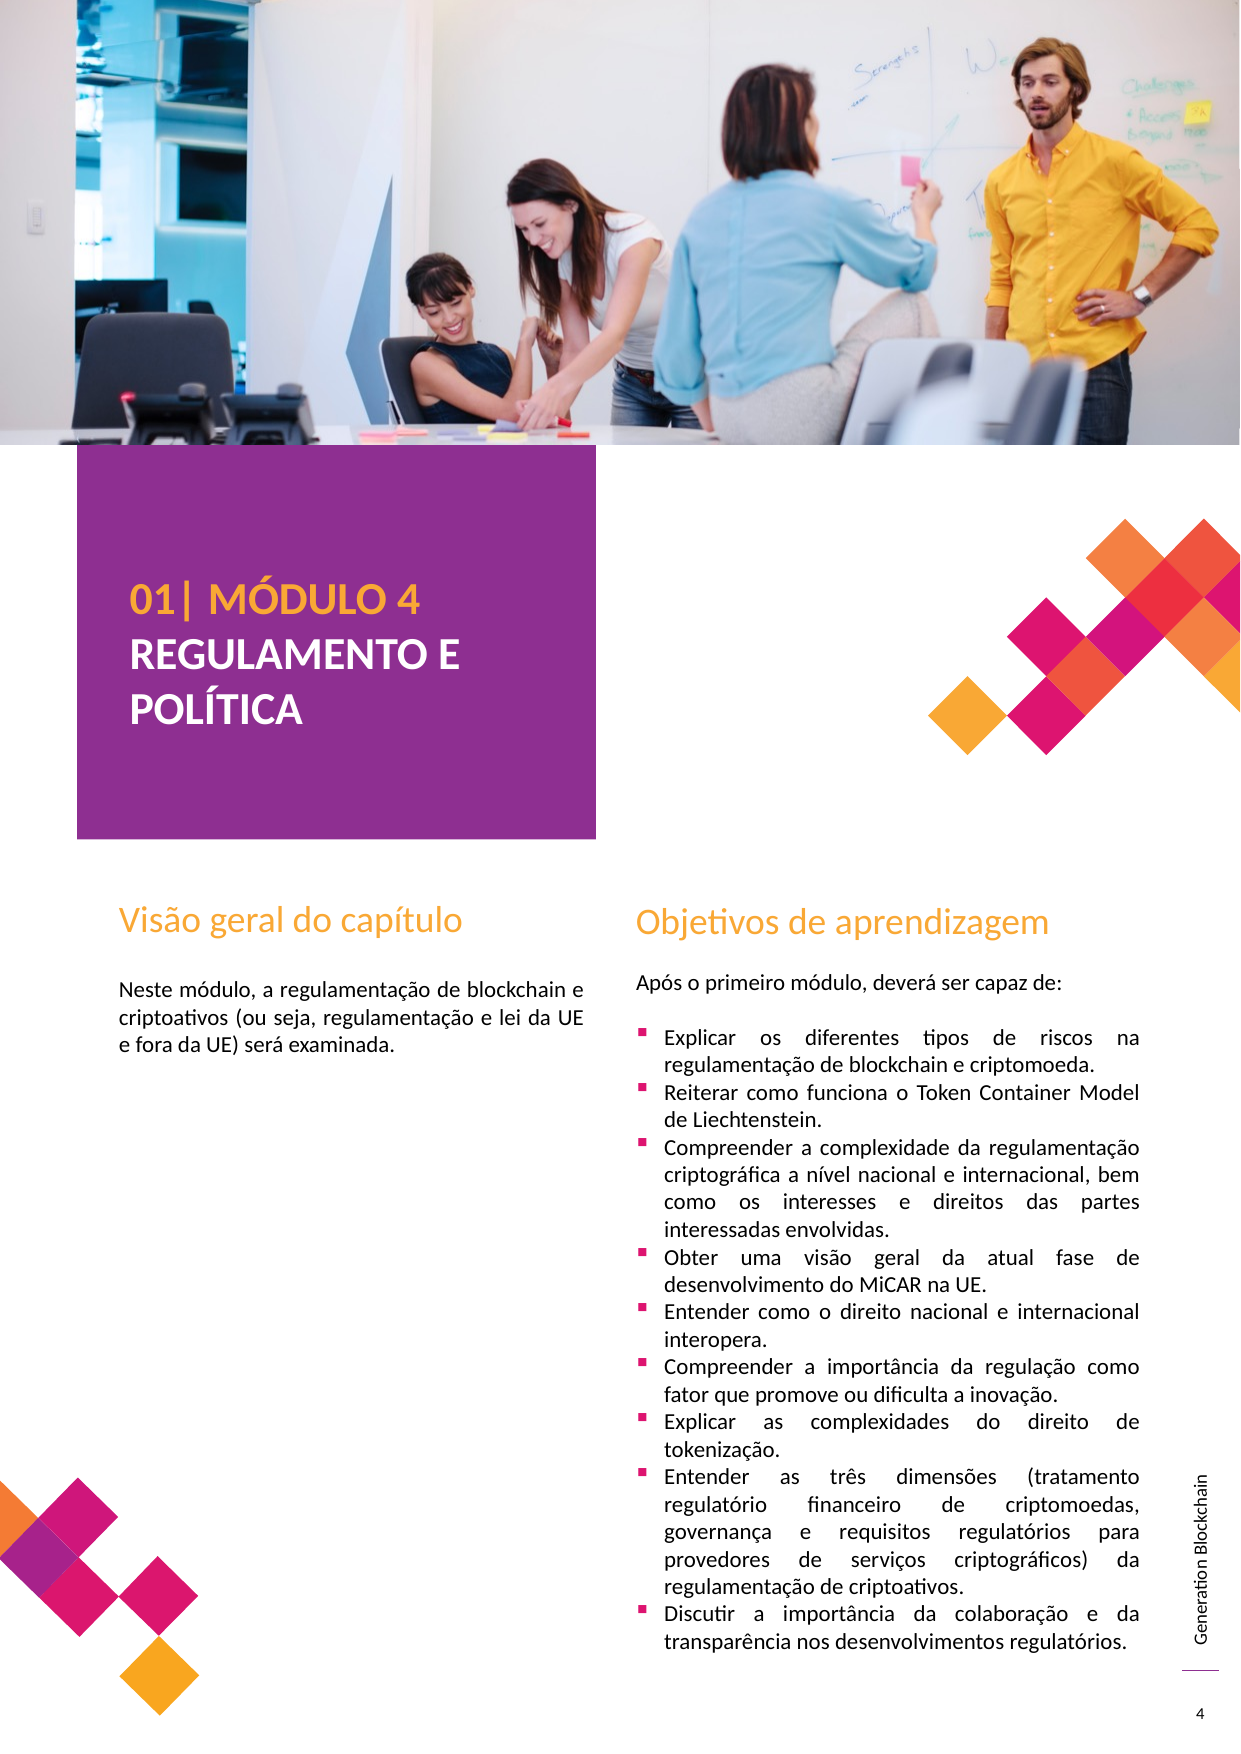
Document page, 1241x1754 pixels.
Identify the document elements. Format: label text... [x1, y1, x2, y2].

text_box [939, 518, 1241, 756]
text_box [0, 1489, 199, 1704]
slide_number 94 [1169, 1674, 1231, 1751]
picture [0, 0, 1241, 445]
text_box Visão geral do capítulo [104, 888, 600, 959]
text_box Objetivos de aprendizagem [621, 889, 1117, 960]
list Neste módulo, a regulamentação de blockchain e criptoativos (ou seja, regulamentação e lei da UE e fora da UE) será examinada. [104, 967, 600, 1214]
list 01| MÓDULO 4 REGULAMENTO E POLÍTICA [114, 561, 590, 849]
list Após o primeiro módulo, deverá ser capaz de: Explicar os diferentes tipos de riscos na regulamentação de blockchain e criptomoeda. Reiterar como funciona o Token Container Model de Liechtenstein. Compreender a complexidade da regulamentação criptográfica a nível nacional e internacional, bem como os interesses e direitos das partes interessadas envolvidas. Obter uma visão geral da atual fase de desenvolvimento do MiCAR na UE. Entender como o direito nacional e internacional interopera. Compreender a importância da regulação como fator que promove ou dificulta a inovação. Explicar as complexidades do direito de tokenização. Entender as três dimensões (tratamento regulatório financeiro de criptomoedas, governança e requisitos regulatórios para provedores de serviços criptográficos) da regulamentação de criptoativos. Discutir a importância da colaboração e da transparência nos desenvolvimentos regulatórios. [621, 960, 1156, 1536]
